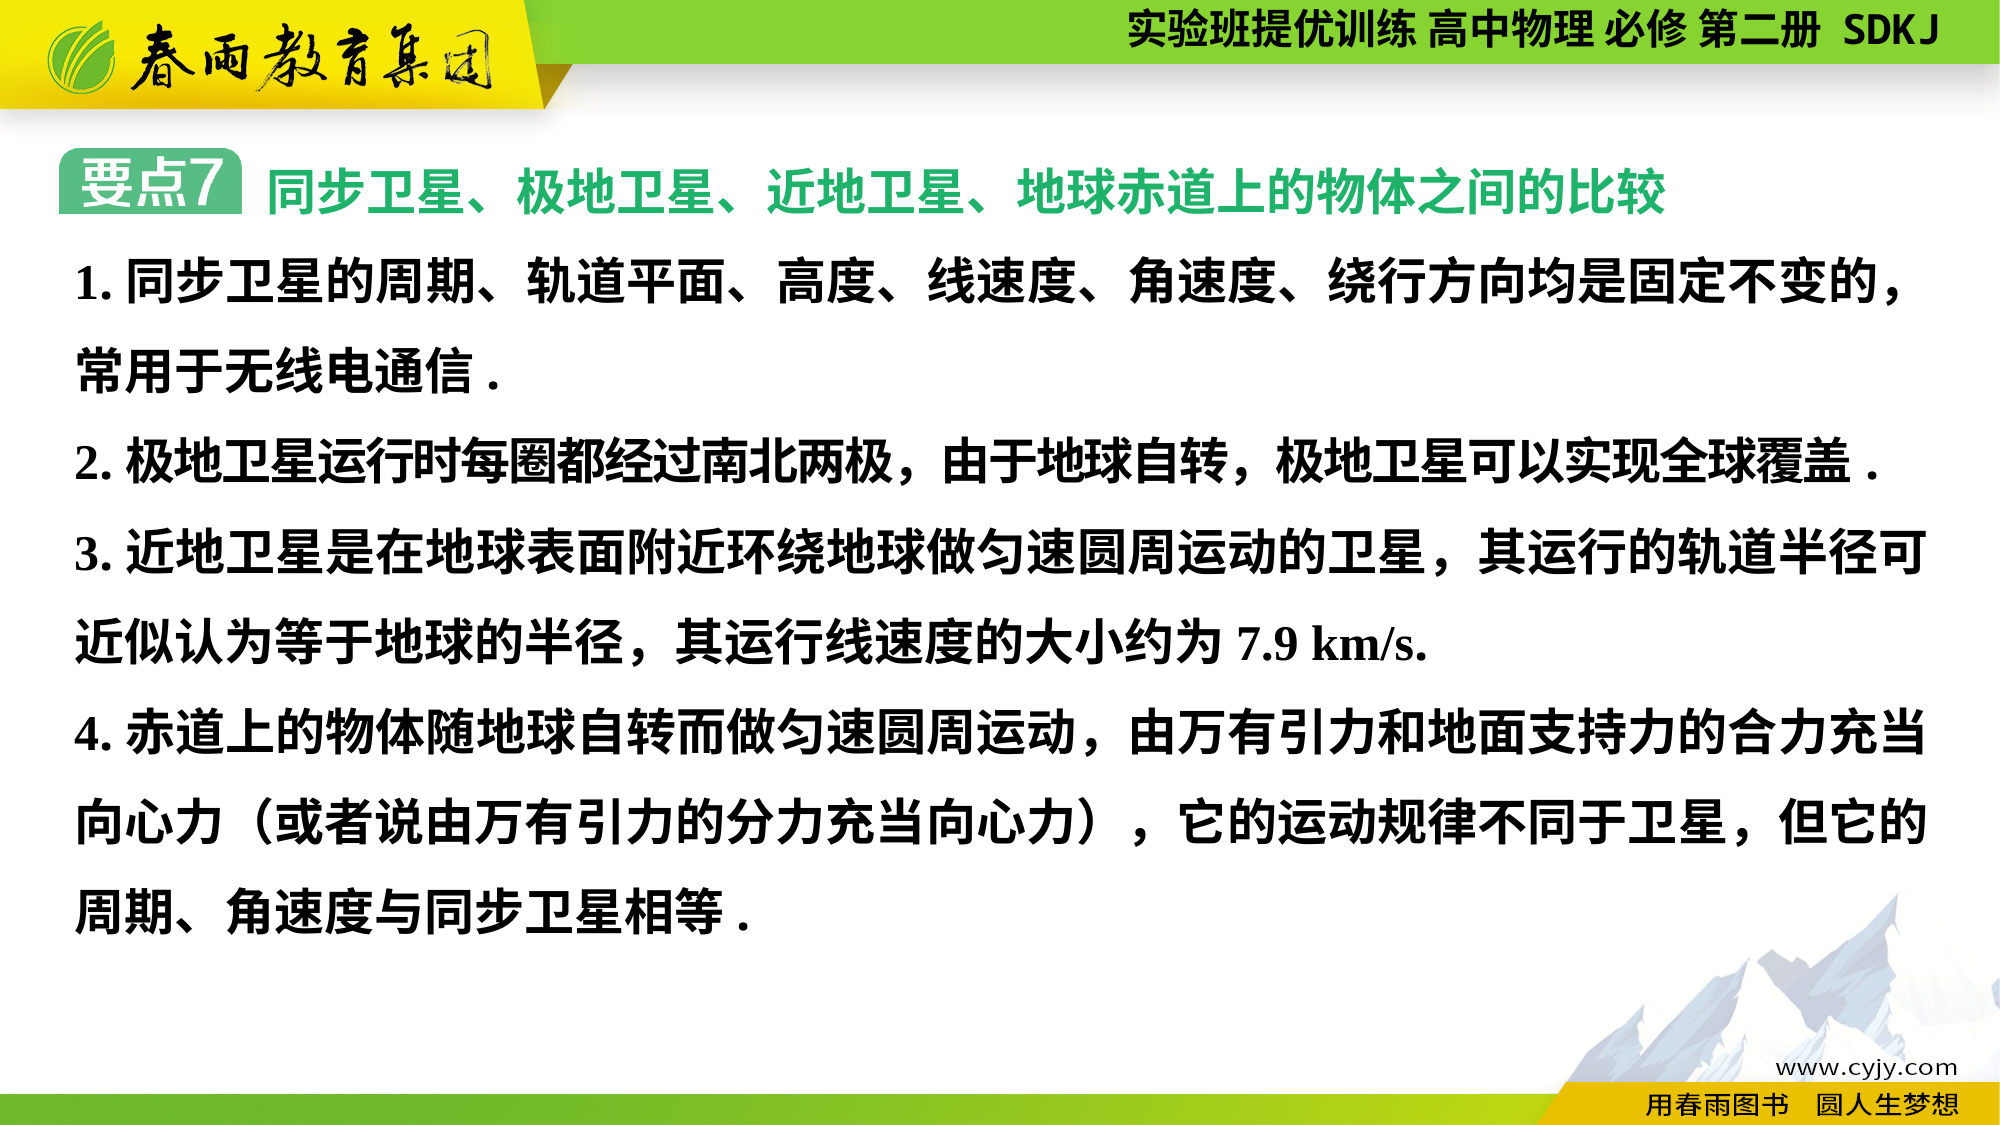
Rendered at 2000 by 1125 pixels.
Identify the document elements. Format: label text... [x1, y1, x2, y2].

list 同步卫星、极地卫星、近地卫星、地球赤道上的物体之间的比较 1.同步卫星的周期、轨道平面、高度、线速度、角速度、绕行方向均是固定不变的，常用于无线电通信. 2.极地卫星运行时每圈都经过南北两极，由于地球自转，极地卫星可以实现全球覆盖. 3.近地卫星是在地球表面附近环绕地球做匀速圆周运动的卫星，其运行的轨道半径可近似认为等于地球的半径，其运行线速度的大小约为7.9 km/s. 4.赤道上的物体随地球自转而做匀速圆周运动，由万有引力和地面支持力的合力充当向心力（或者说由万有引力的分力充当向心力），它的运动规律不同于卫星，但它的周期、角速度与同步卫星相等. [59, 122, 1944, 956]
picture [0, 0, 2000, 1125]
